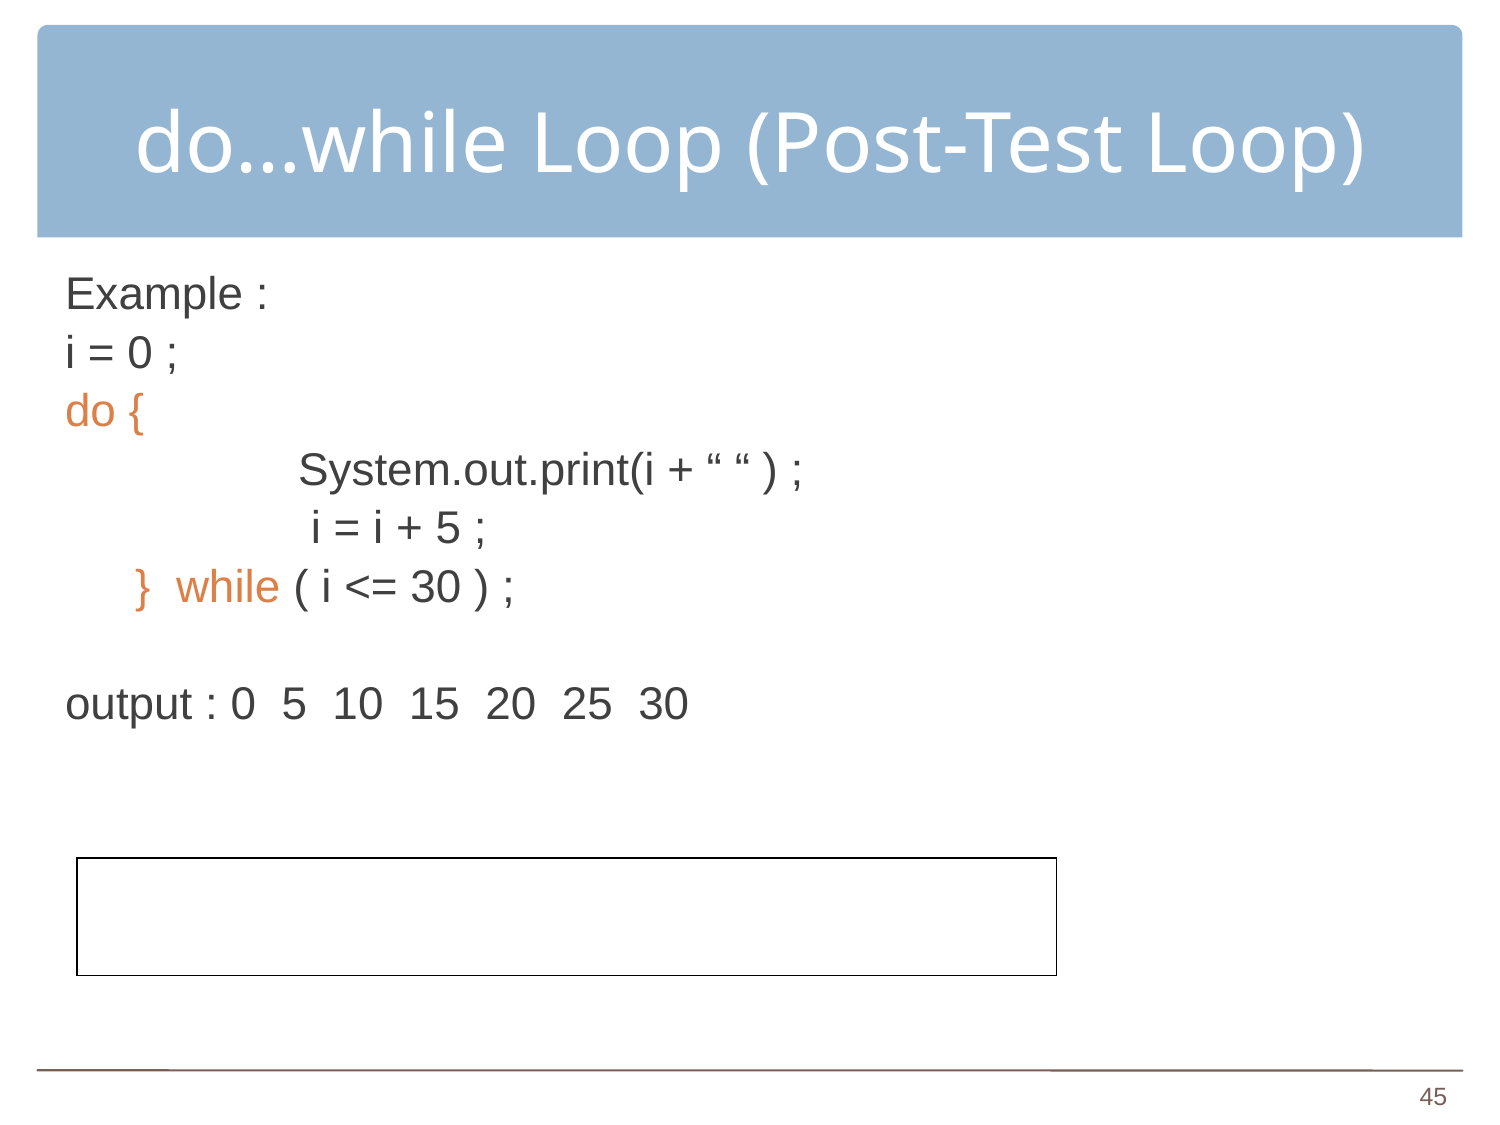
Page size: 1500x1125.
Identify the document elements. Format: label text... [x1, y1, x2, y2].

list Example : i = 0 ; do { System.out.print(i + “ “ ) ; i = i + 5 ; } while ( i <= 30 ) ; output : 0 5 10 15 20 25 30 [49, 262, 1451, 1051]
text_box [76, 857, 1057, 976]
title do…while Loop (Post-Test Loop) [49, 44, 1451, 233]
slide_number 45 [1112, 1069, 1463, 1123]
